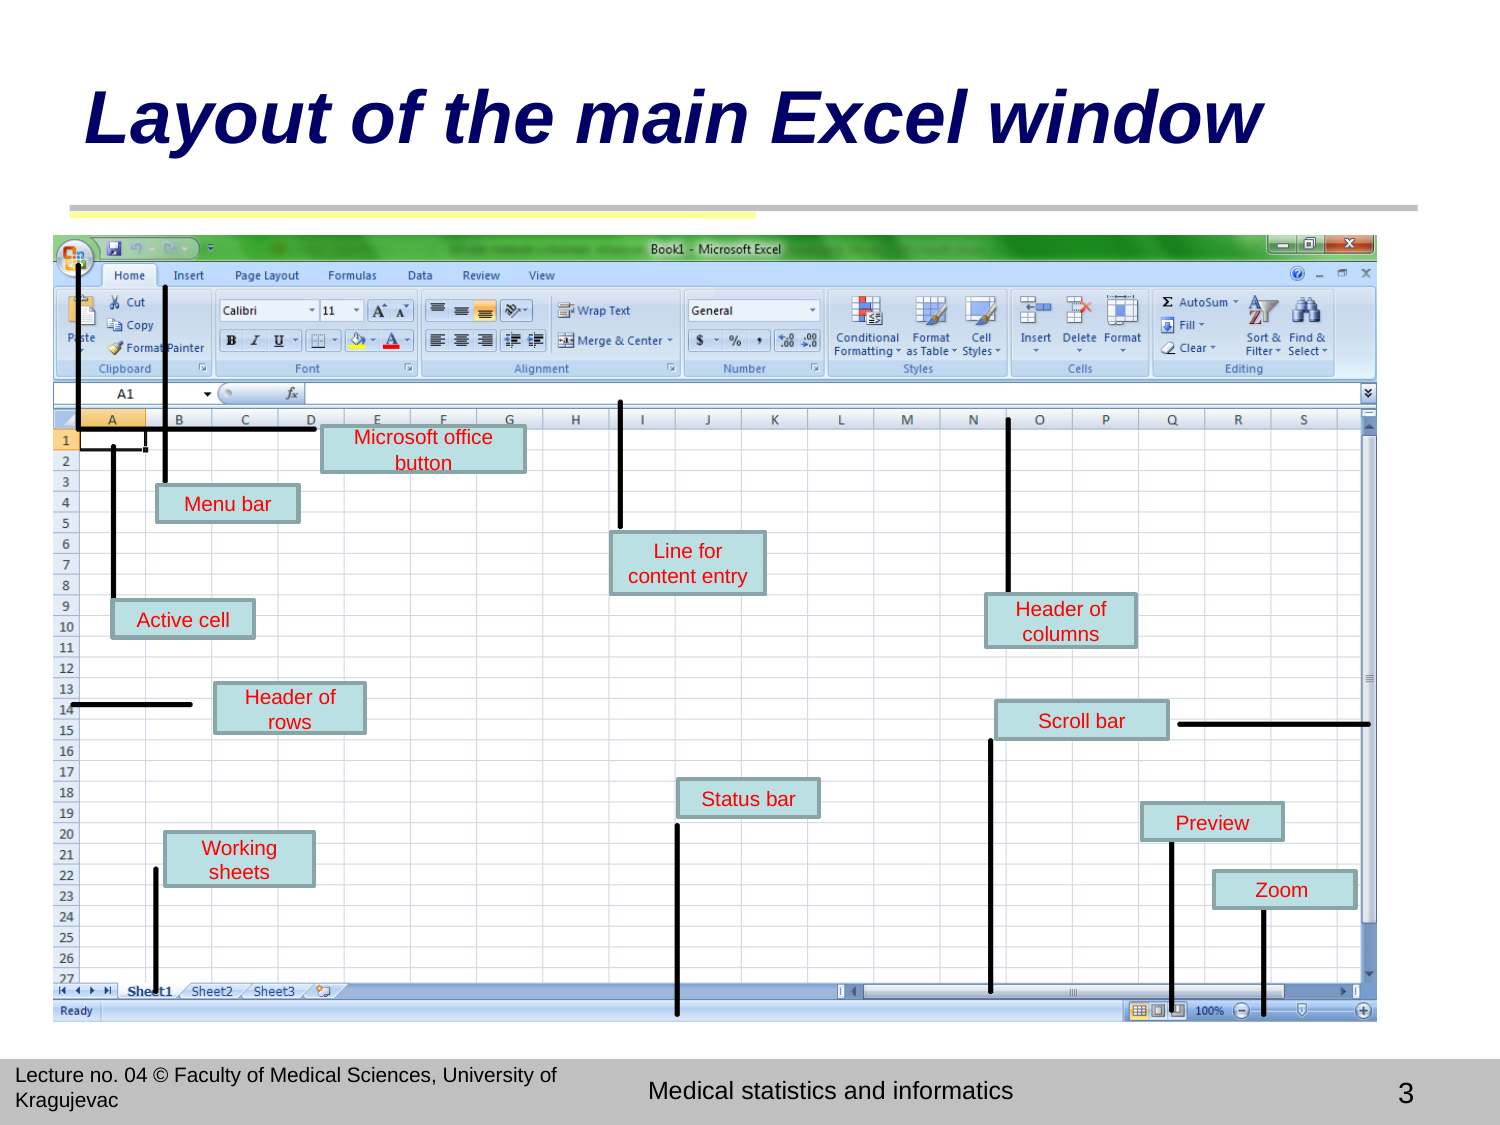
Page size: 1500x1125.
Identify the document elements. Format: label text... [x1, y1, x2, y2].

slide_number Lecture no. 04 © Faculty of Medical Sciences, University of Kragujevac [0, 1053, 619, 1108]
title Layout of the main Excel window [69, 19, 1426, 208]
picture [52, 235, 1378, 1022]
footer Medical statistics and informatics [512, 1066, 1151, 1125]
slide_number 3 [1166, 1066, 1430, 1125]
